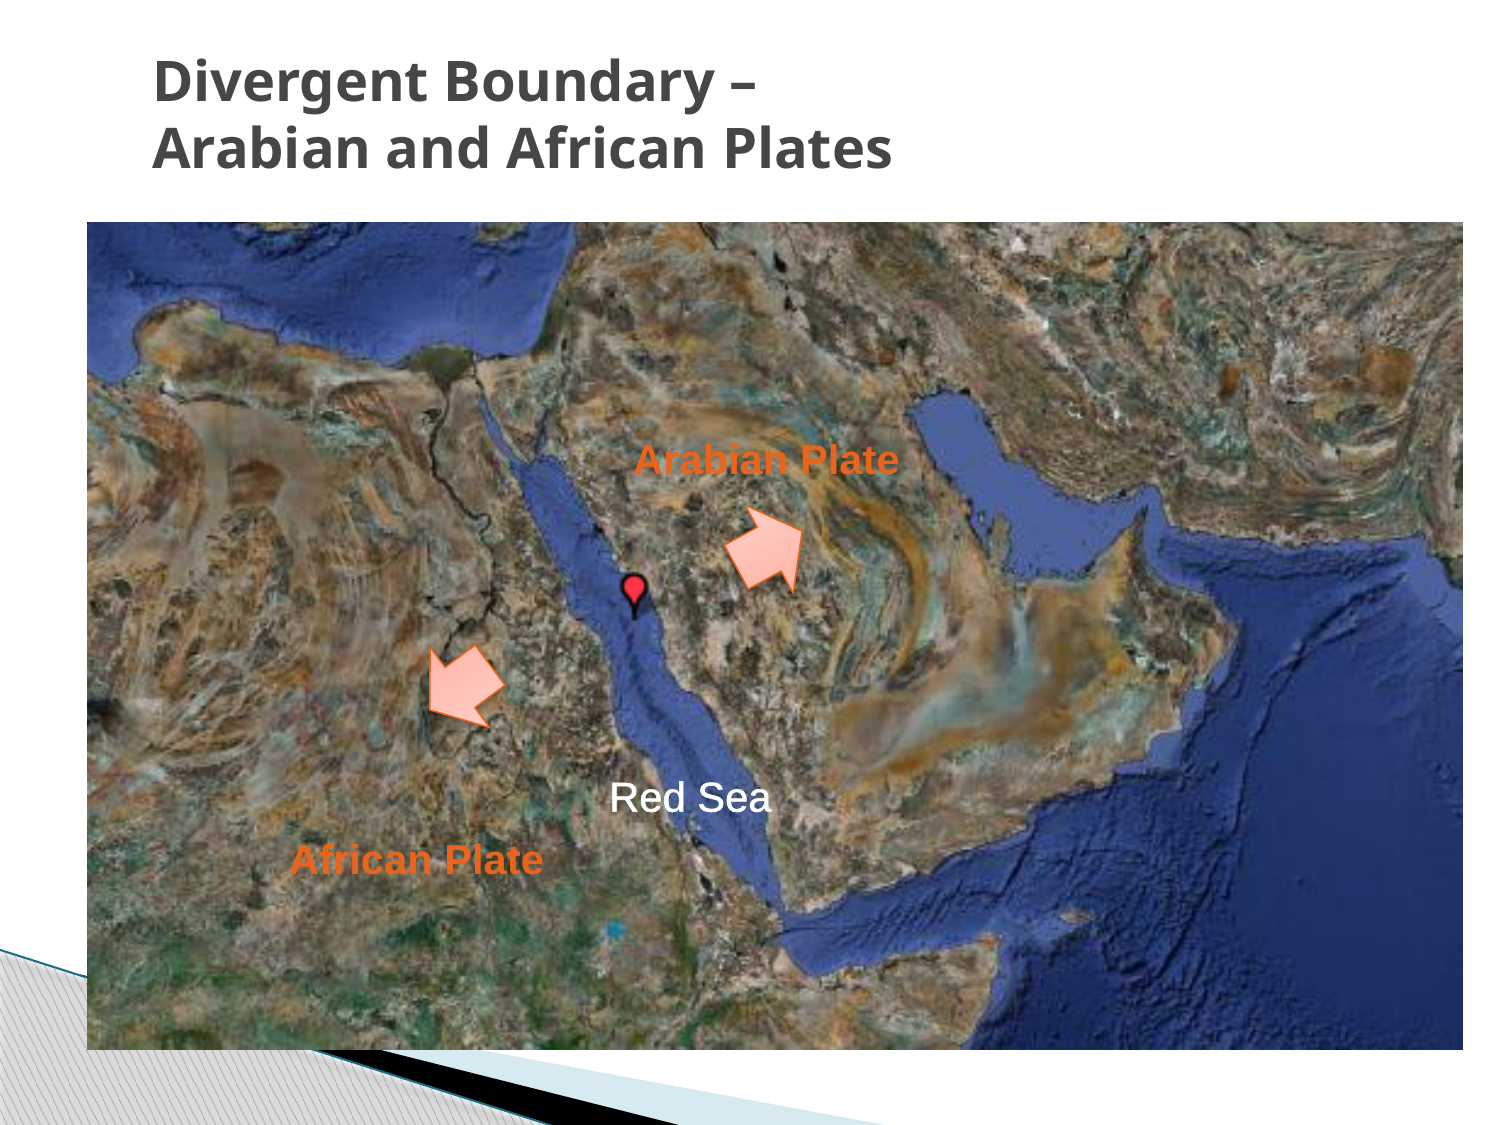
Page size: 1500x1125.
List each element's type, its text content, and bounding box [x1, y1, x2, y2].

picture [87, 222, 1463, 1051]
title Divergent Boundary – Arabian and African Plates [137, 37, 1413, 188]
